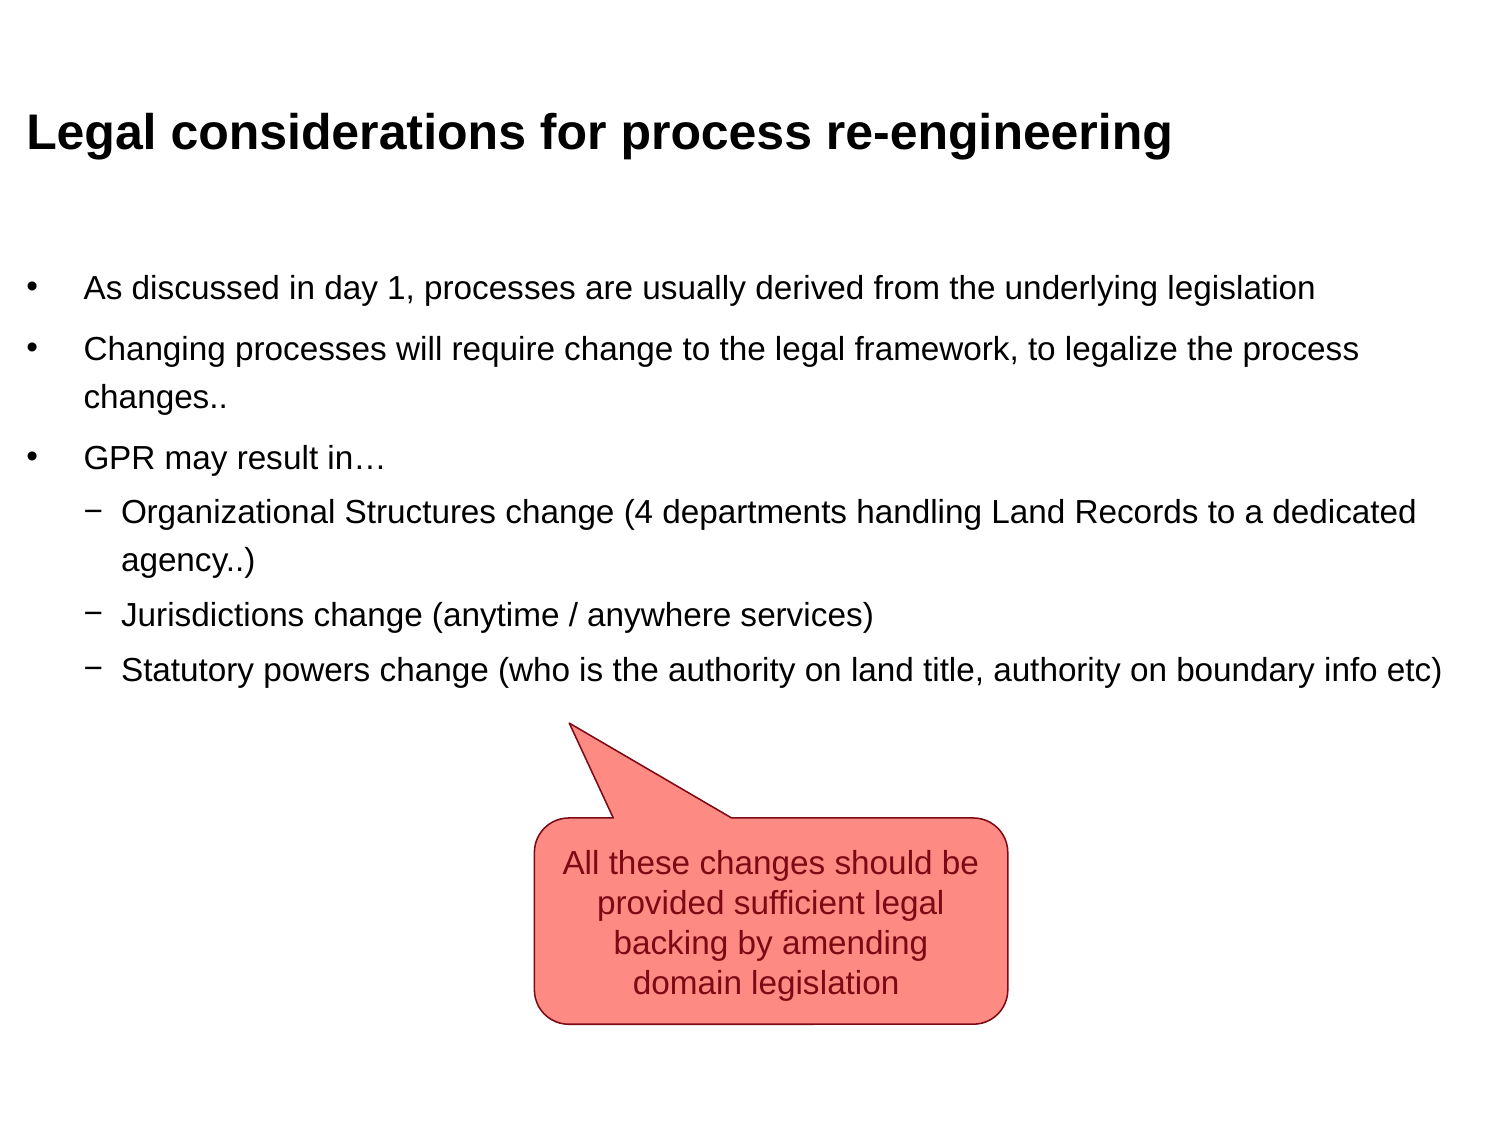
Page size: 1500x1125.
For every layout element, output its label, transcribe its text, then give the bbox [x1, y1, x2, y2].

text_box All these changes should be provided sufficient legal backing by amending domain legislation [534, 723, 1008, 1025]
list As discussed in day 1, processes are usually derived from the underlying legislation Changing processes will require change to the legal framework, to legalize the process changes.. GPR may result in… Organizational Structures change (4 departments handling Land Records to a dedicated agency..) Jurisdictions change (anytime / anywhere services) Statutory powers change (who is the authority on land title, authority on boundary info etc) [26, 257, 1474, 758]
title Legal considerations for process re-engineering [26, 99, 1472, 224]
